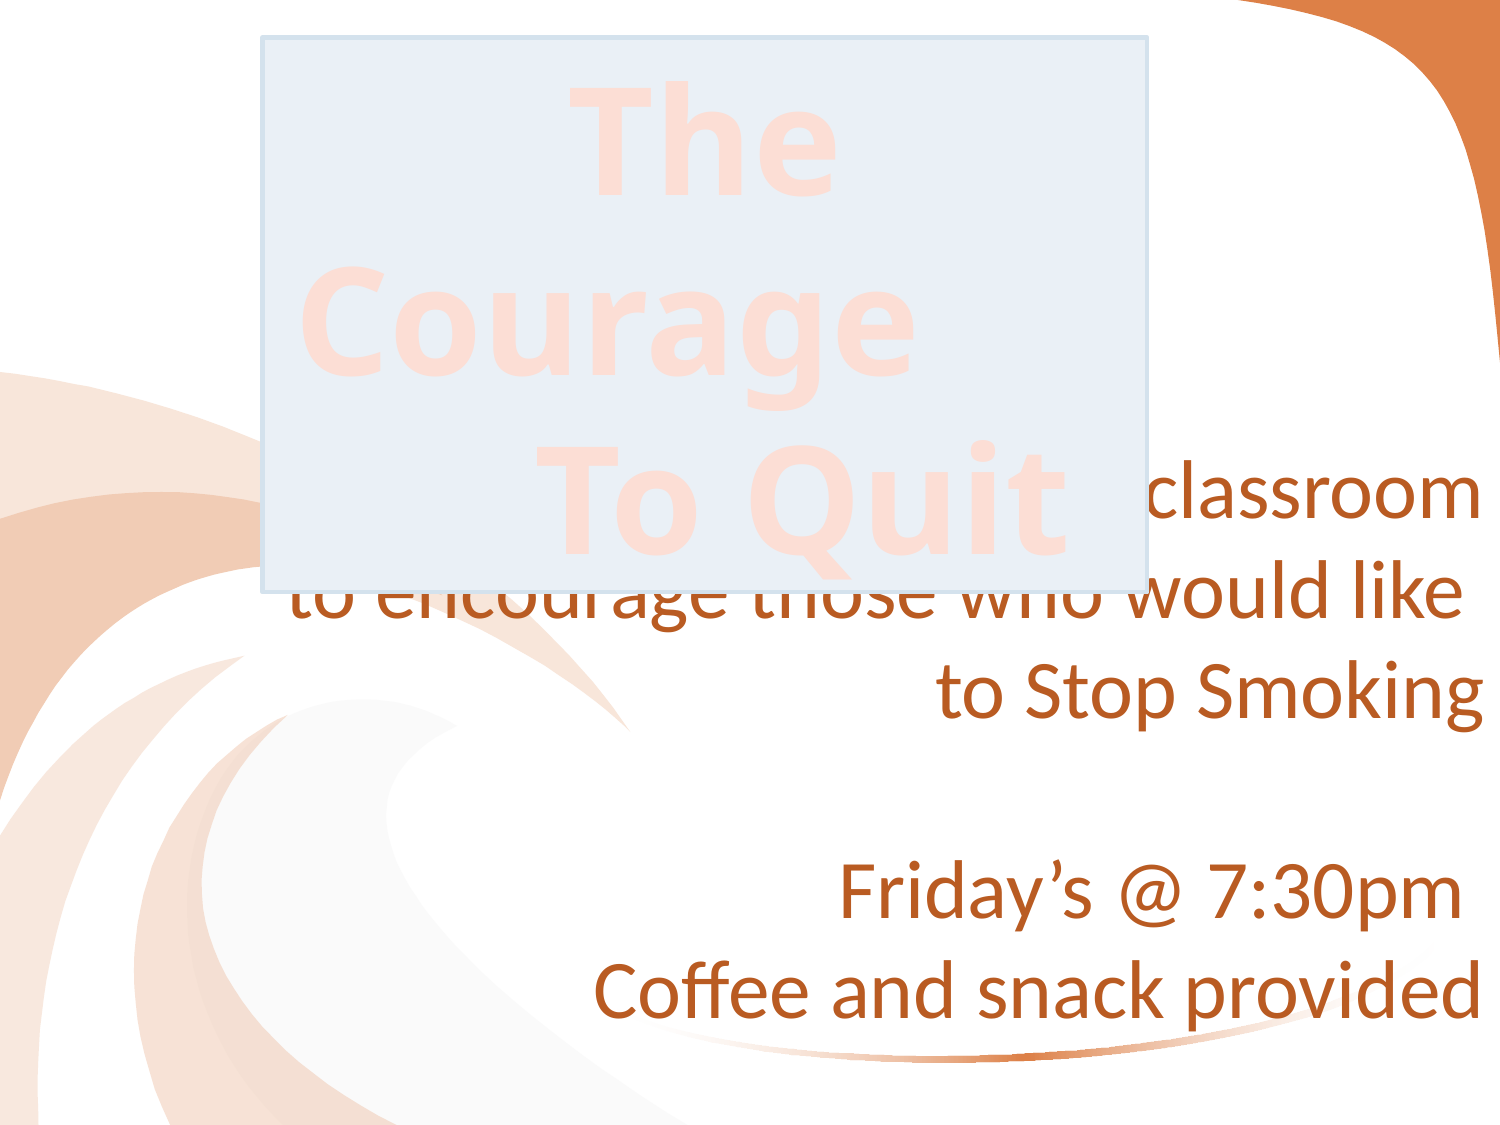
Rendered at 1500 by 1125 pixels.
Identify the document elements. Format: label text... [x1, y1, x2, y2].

title Join us in the classroom to encourage those who would like to Stop Smoking Friday’s @ 7:30pm Coffee and snack provided [0, 0, 1500, 1125]
text_box The Courage To Quit [260, 35, 1149, 594]
